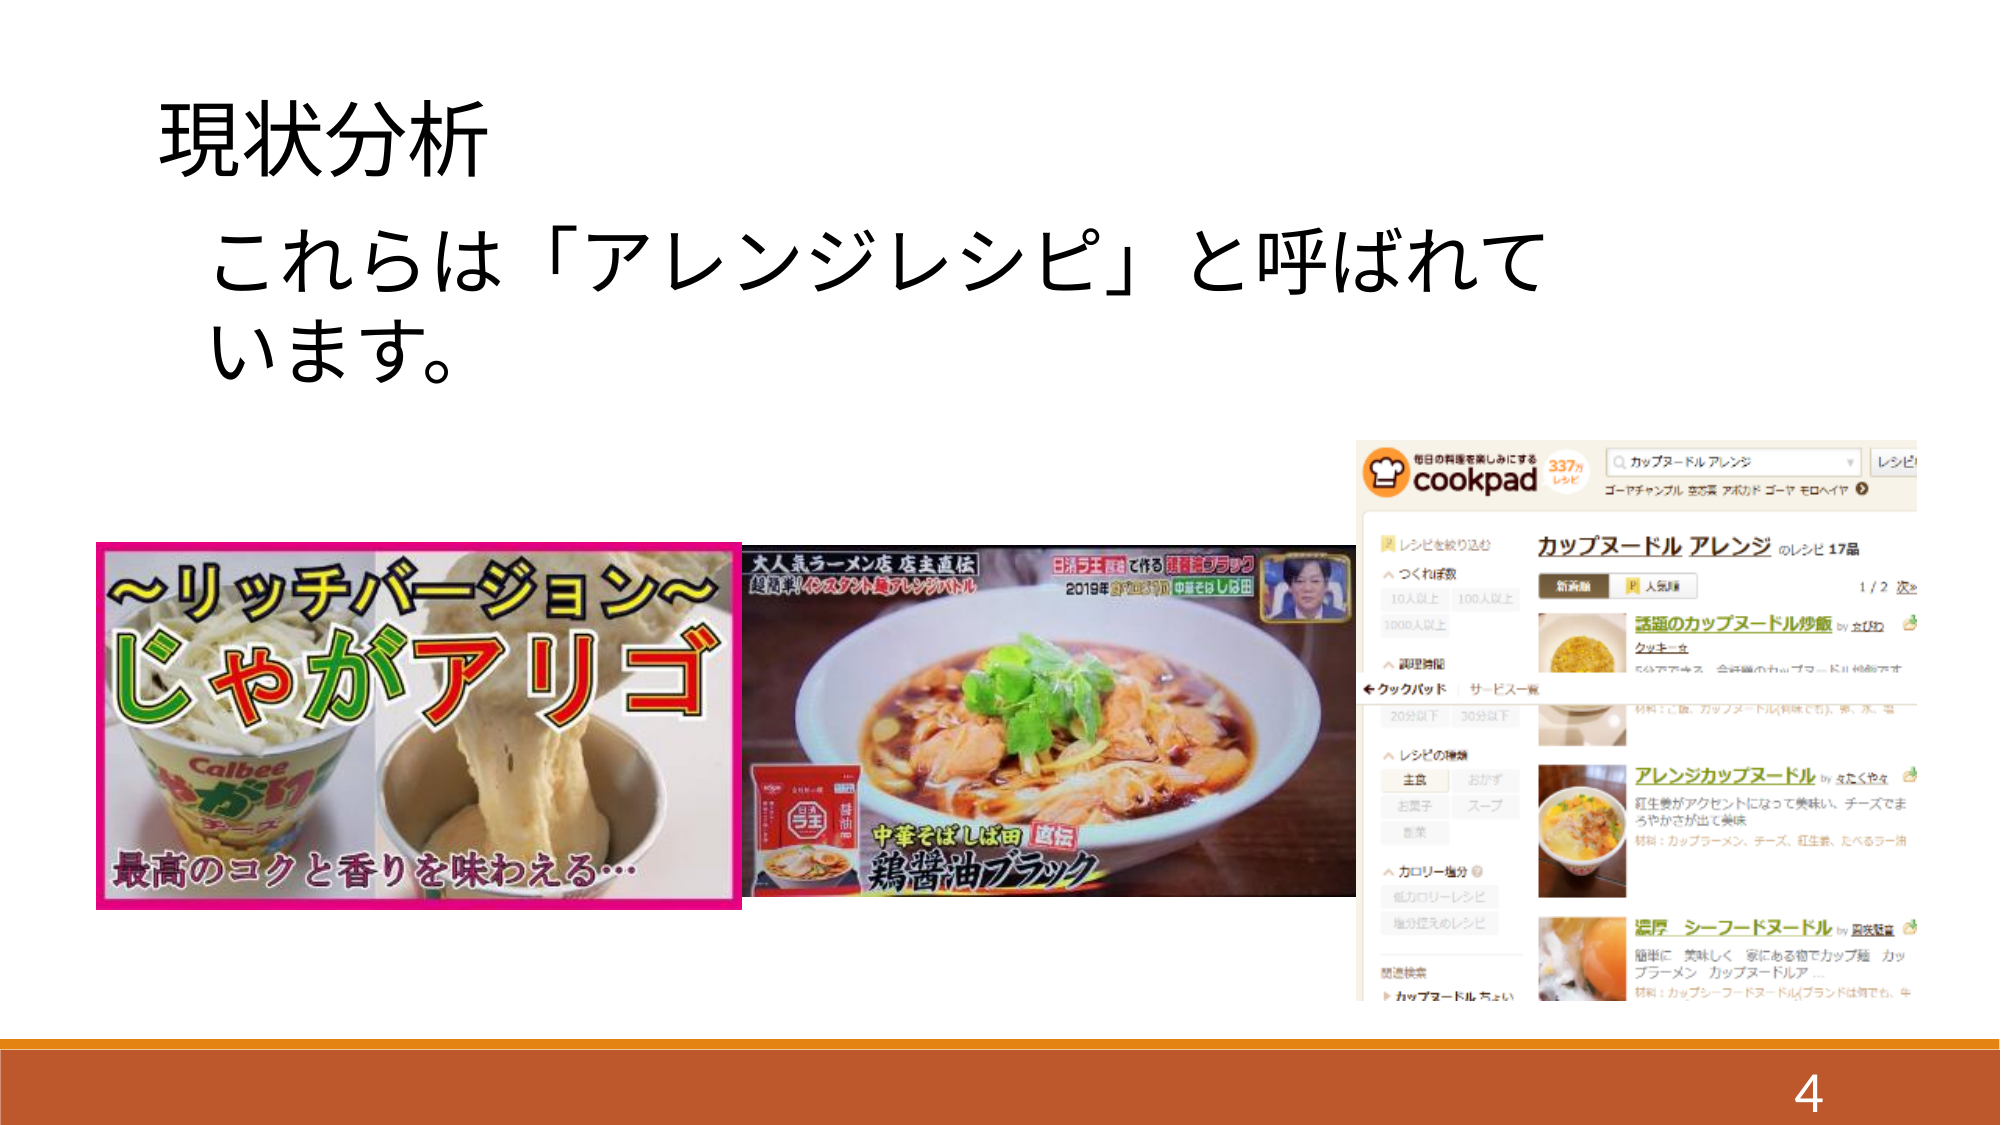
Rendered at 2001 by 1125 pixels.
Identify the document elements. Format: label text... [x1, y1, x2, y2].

picture [96, 440, 1918, 1002]
text_box 現状分析 [142, 79, 593, 195]
text_box これらは「アレンジレシピ」と呼ばれています。 [190, 207, 1582, 403]
slide_number 4 [1624, 1059, 1840, 1120]
